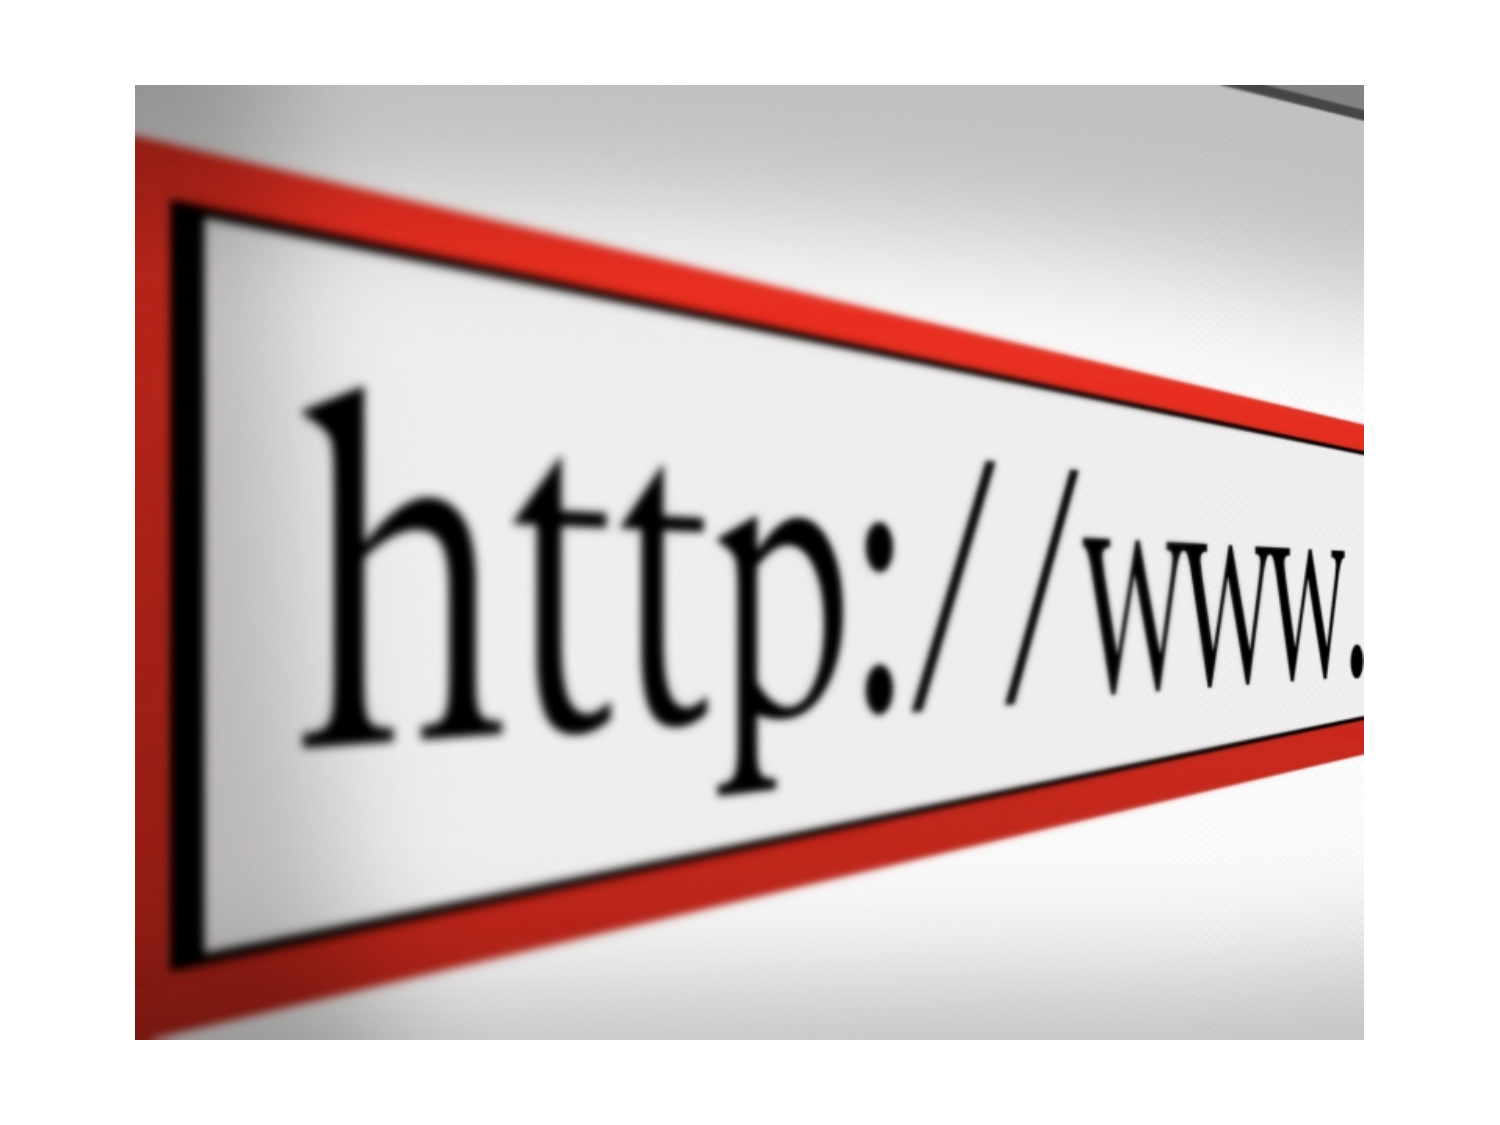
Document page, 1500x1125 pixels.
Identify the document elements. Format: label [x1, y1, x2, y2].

picture [135, 84, 1365, 1040]
